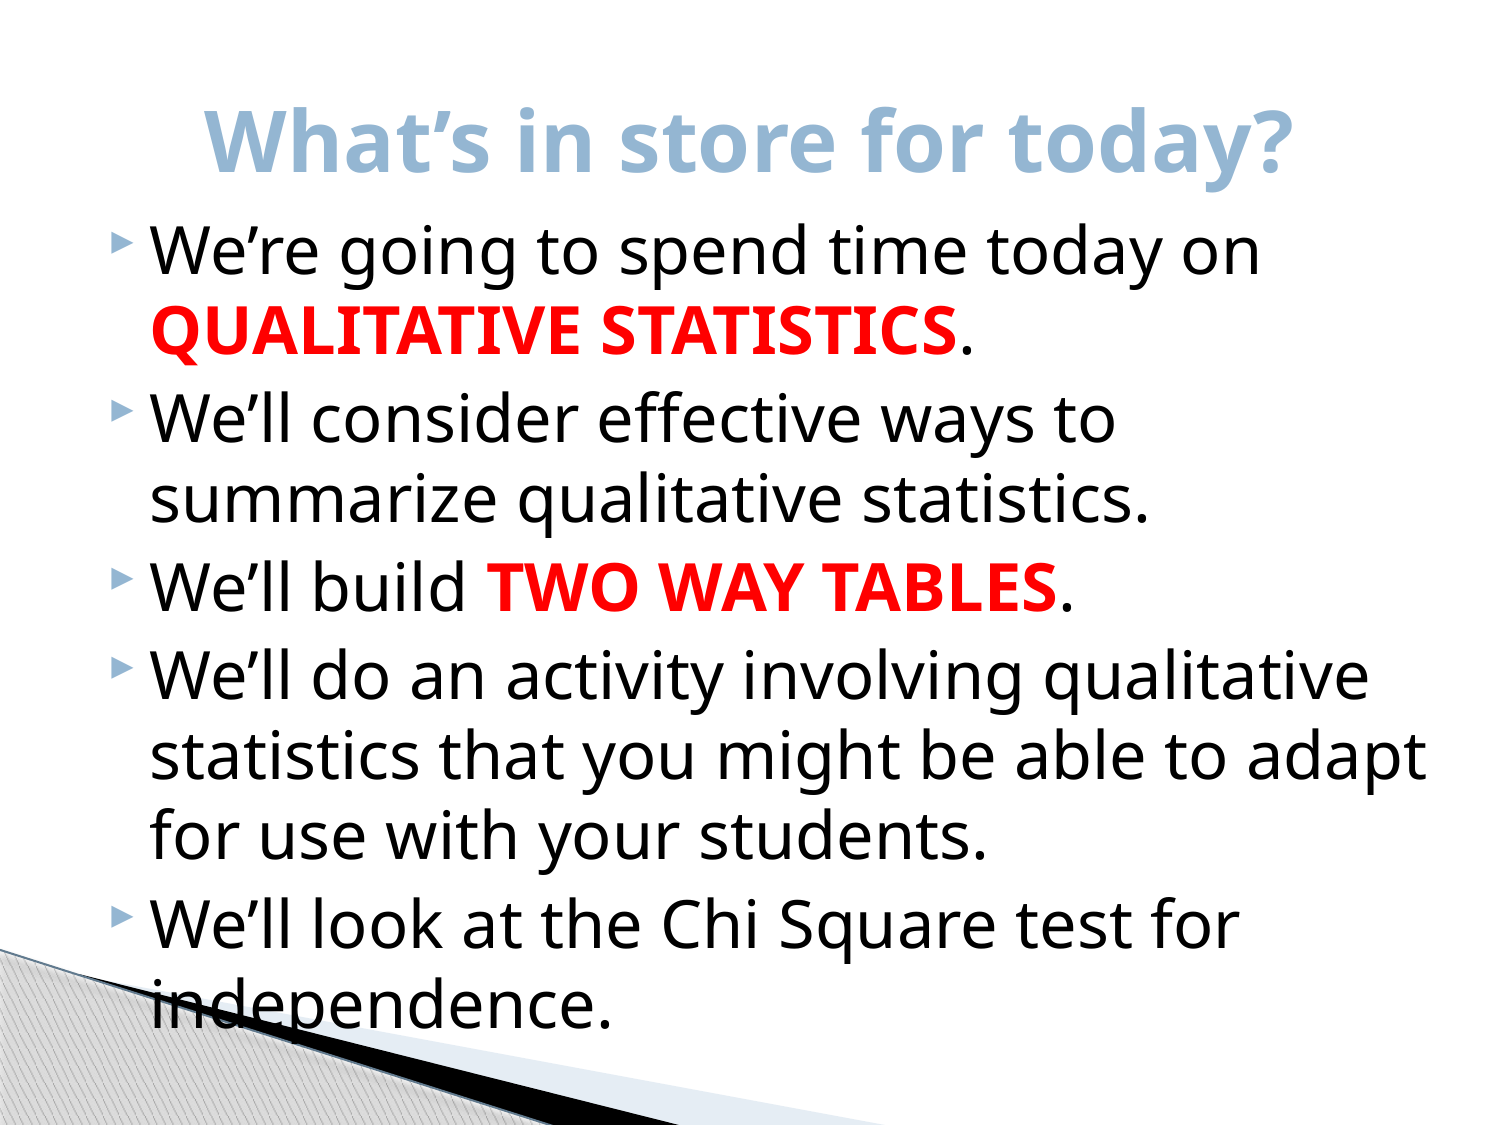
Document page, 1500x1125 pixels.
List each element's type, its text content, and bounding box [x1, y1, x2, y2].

list We’re going to spend time today on QUALITATIVE STATISTICS. We’ll consider effective ways to summarize qualitative statistics. We’ll build TWO WAY TABLES. We’ll do an activity involving qualitative statistics that you might be able to adapt for use with your students. We’ll look at the Chi Square test for independence. [75, 200, 1450, 1088]
title What’s in store for today? [75, 45, 1425, 233]
